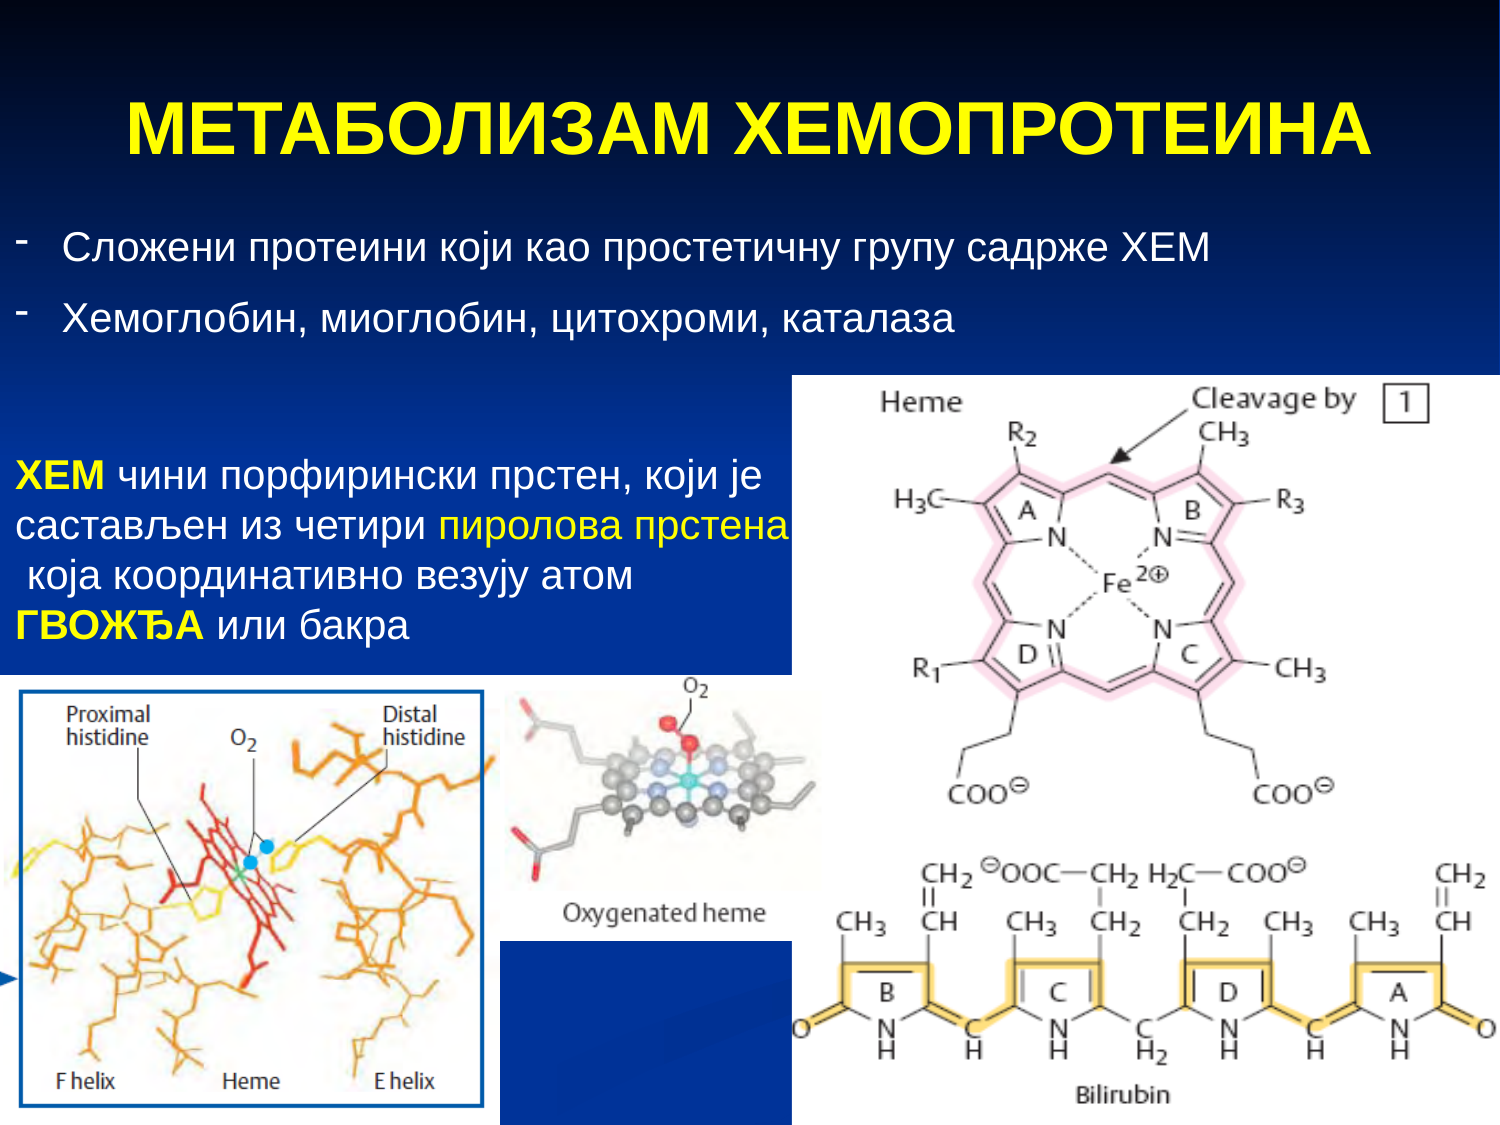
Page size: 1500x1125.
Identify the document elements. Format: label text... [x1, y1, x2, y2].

title МЕТАБОЛИЗАМ ХЕМОПРОТЕИНА [0, 30, 1500, 219]
text_box Сложени протеини који као простетичну групу садрже ХЕМ Хемоглобин, миоглобин, цитохроми, каталаза [0, 212, 1471, 349]
text_box ХЕМ чини порфирински прстен, који је састављен из четири пиролова прстена која координативно везују атом ГВОЖЂА или бакра [0, 440, 786, 673]
picture [0, 374, 1500, 1125]
